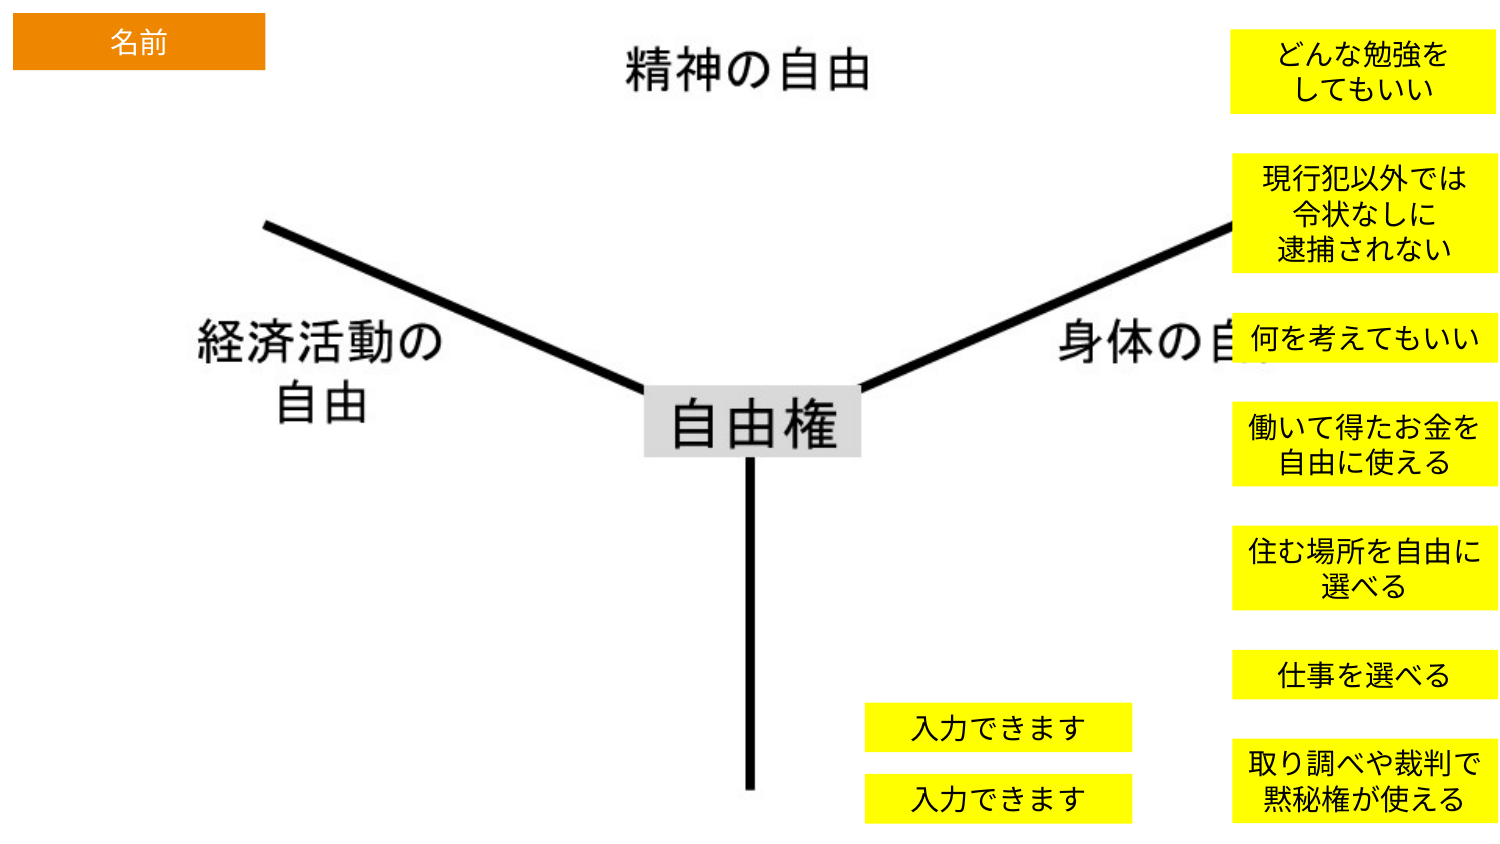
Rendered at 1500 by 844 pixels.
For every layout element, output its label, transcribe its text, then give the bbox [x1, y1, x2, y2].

text_box 仕事を選べる [1232, 649, 1499, 700]
text_box 住む場所を自由に選べる [1232, 525, 1499, 611]
picture [0, 0, 1500, 844]
text_box 現行犯以外では 令状なしに 逮捕されない [1232, 153, 1499, 274]
text_box 働いて得たお金を自由に使える [1232, 401, 1499, 487]
text_box 名前 [11, 11, 267, 72]
text_box どんな勉強を してもいい [1230, 29, 1497, 114]
text_box 入力できます [864, 702, 1133, 753]
text_box 何を考えてもいい [1232, 312, 1499, 363]
text_box 取り調べや裁判で黙秘権が使える [1232, 738, 1499, 824]
text_box 入力できます [864, 773, 1133, 824]
